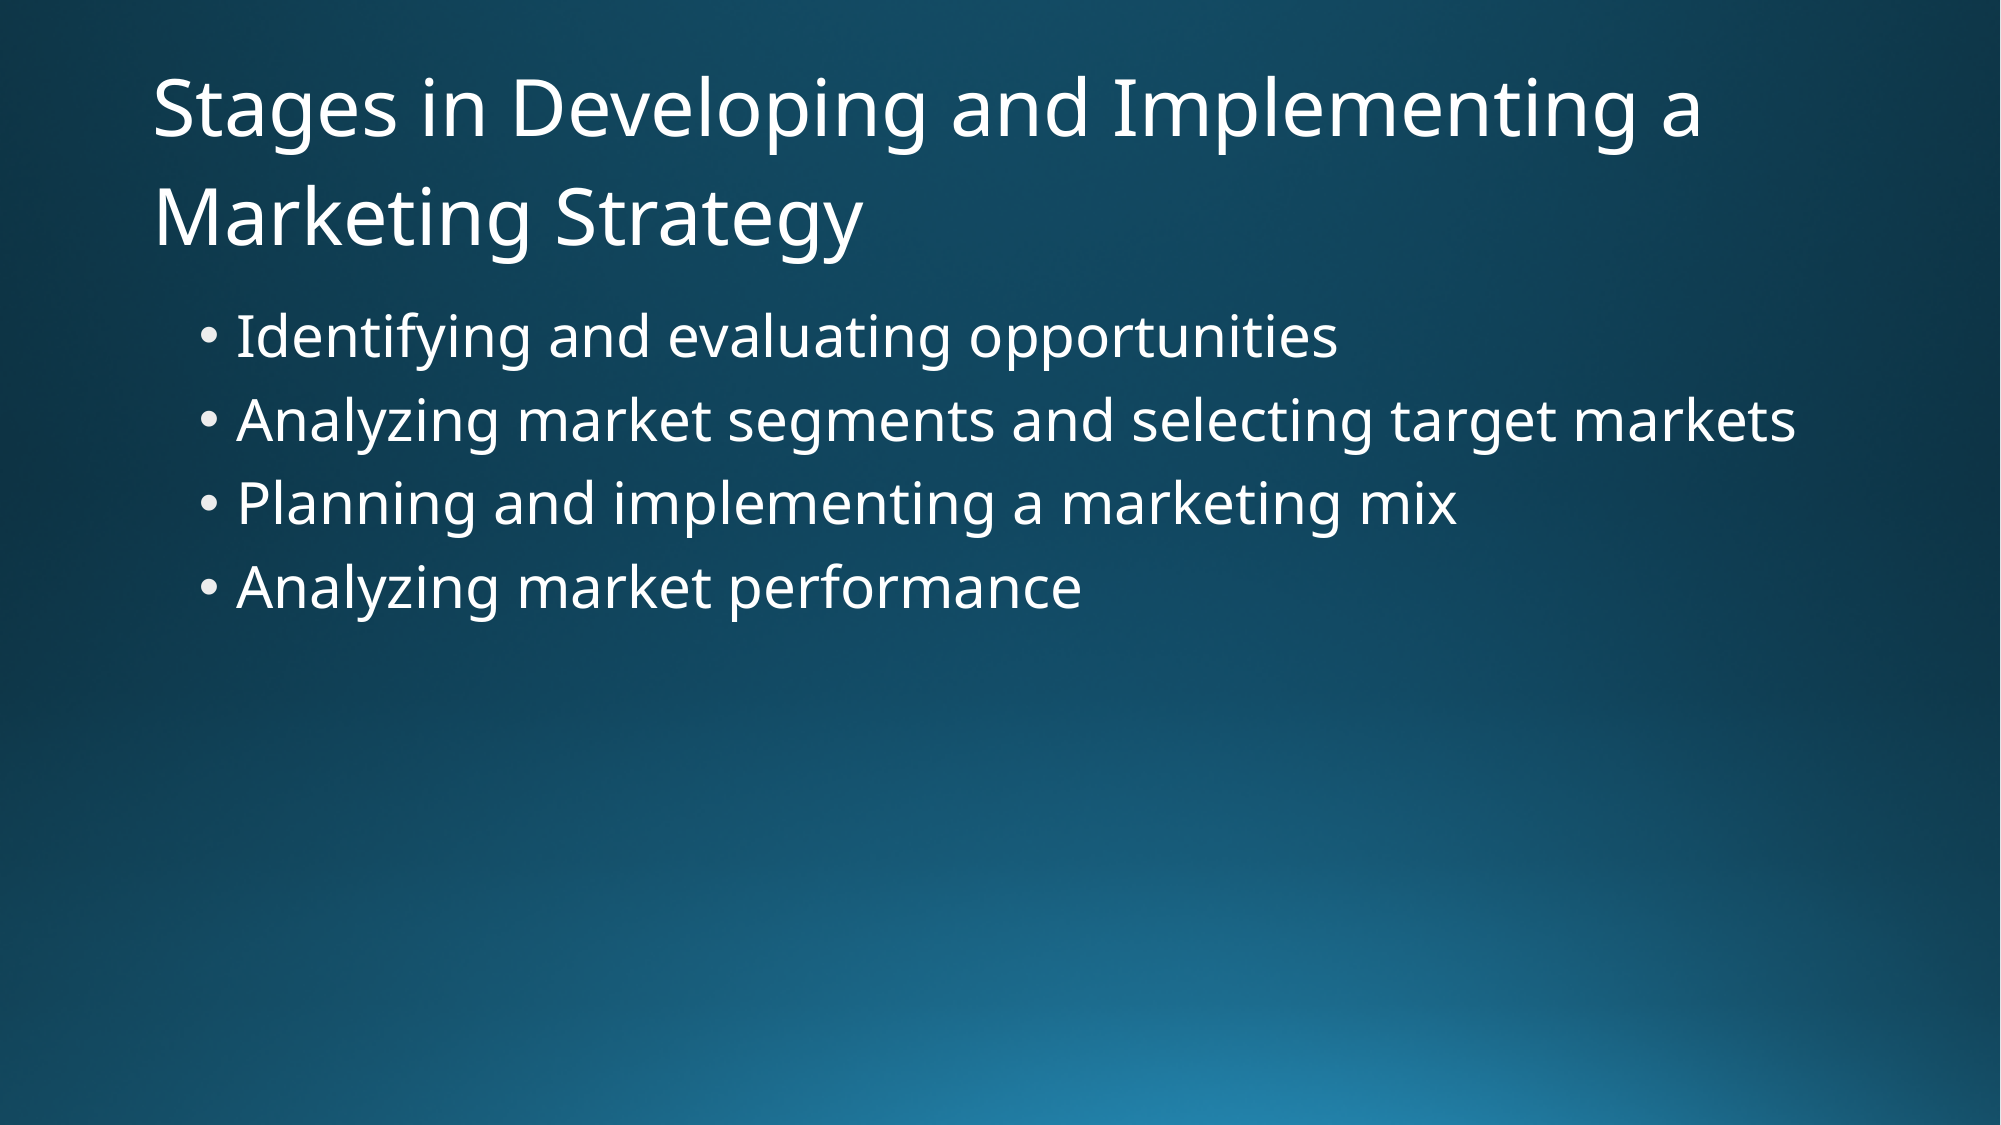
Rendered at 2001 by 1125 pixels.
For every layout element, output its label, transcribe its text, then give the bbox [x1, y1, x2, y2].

picture [0, 0, 2001, 1125]
title Stages in Developing and Implementing a Marketing Strategy [137, 59, 1863, 278]
list Identifying and evaluating opportunities Analyzing market segments and selecting target markets Planning and implementing a marketing mix Analyzing market performance [183, 299, 1863, 1014]
